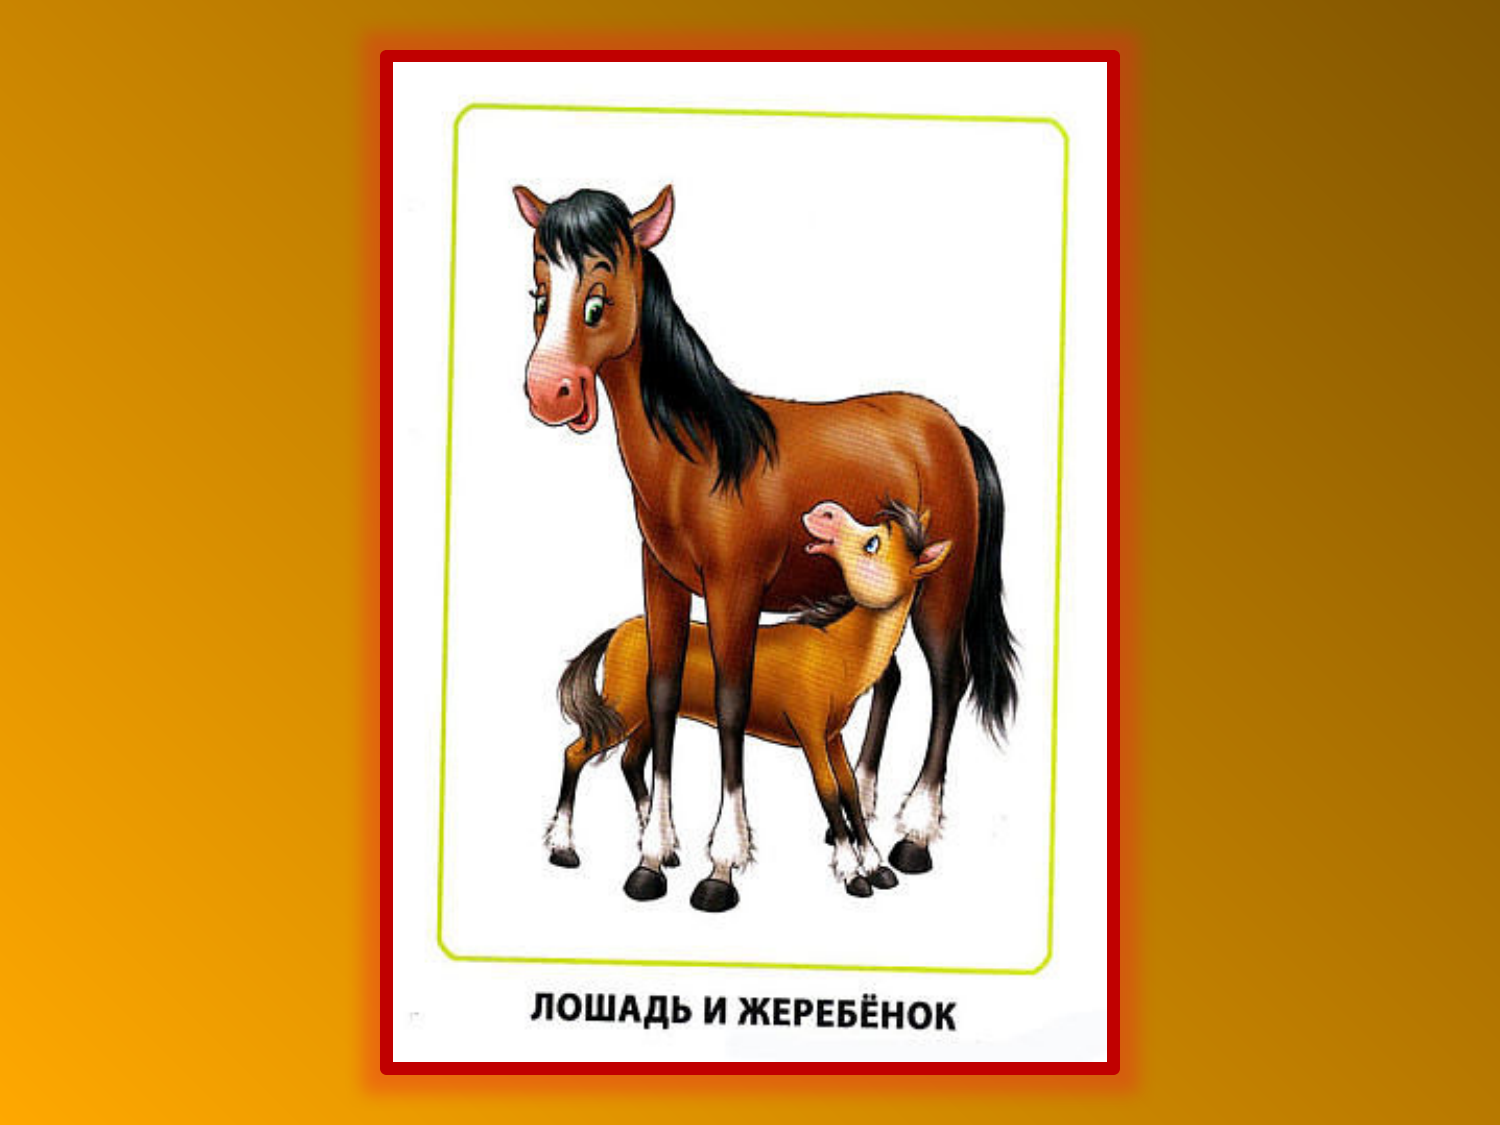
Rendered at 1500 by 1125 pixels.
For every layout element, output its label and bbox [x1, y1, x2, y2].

picture [392, 62, 1108, 1063]
